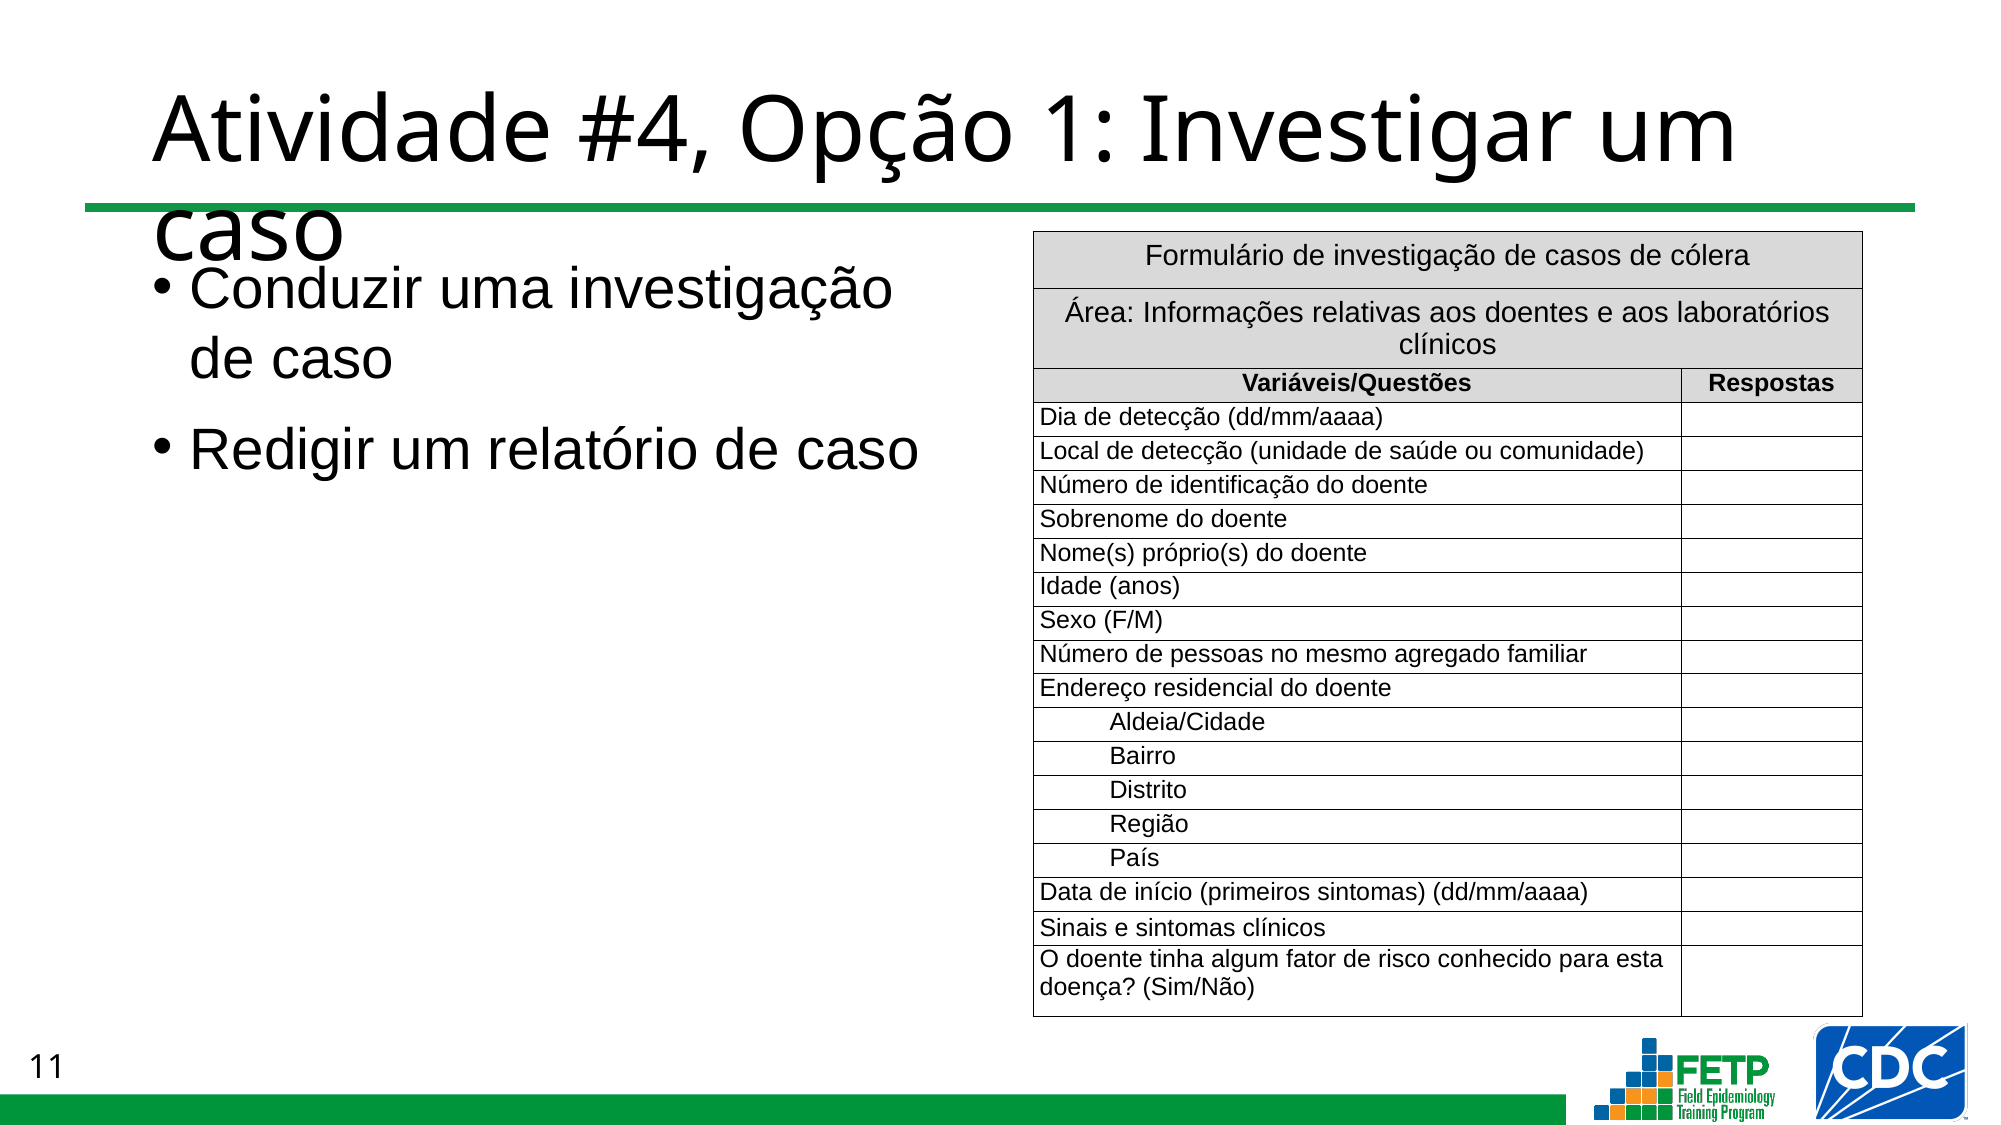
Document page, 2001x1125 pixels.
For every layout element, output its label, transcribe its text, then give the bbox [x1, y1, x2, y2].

list Conduzir uma investigação de caso Redigir um relatório de caso [137, 242, 948, 1004]
table_cell [1682, 946, 1862, 1016]
table_cell Variáveis/Questões [1034, 369, 1681, 402]
table_cell Nome(s) próprio(s) do doente [1034, 539, 1681, 572]
table_cell Distrito [1034, 776, 1681, 809]
table_cell [1682, 878, 1862, 911]
table_cell Número de identificação do doente [1034, 471, 1681, 504]
table_header Formulário de investigação de casos de cólera [1034, 232, 1862, 288]
table_cell Aldeia/Cidade [1034, 708, 1681, 741]
title Atividade #4, Opção 1: Investigar um caso [137, 75, 1863, 207]
table_cell Sexo (F/M) [1034, 607, 1681, 640]
table_cell Número de pessoas no mesmo agregado familiar [1034, 641, 1681, 673]
table_cell País [1034, 844, 1681, 877]
table_cell [1682, 641, 1862, 673]
table_cell Data de início (primeiros sintomas) (dd/mm/aaaa) [1034, 878, 1681, 911]
table_cell [1682, 471, 1862, 504]
table_cell Local de detecção (unidade de saúde ou comunidade) [1034, 437, 1681, 470]
table_cell Área: Informações relativas aos doentes e aos laboratórios clínicos [1034, 289, 1862, 368]
picture [1594, 1038, 1775, 1122]
table_cell [1682, 912, 1862, 945]
table_cell [1682, 573, 1862, 606]
table_cell Respostas [1682, 369, 1862, 402]
table_cell [1682, 403, 1862, 436]
table_cell Dia de detecção (dd/mm/aaaa) [1034, 403, 1681, 436]
table_cell [1682, 844, 1862, 877]
table_cell [1682, 539, 1862, 572]
table_cell Bairro [1034, 742, 1681, 775]
picture [1813, 1023, 1968, 1122]
table_cell Idade (anos) [1034, 573, 1681, 606]
table_cell Região [1034, 810, 1681, 843]
table_cell [1682, 810, 1862, 843]
table_cell O doente tinha algum fator de risco conhecido para esta doença? (Sim/Não) [1034, 946, 1681, 1016]
table_cell Sinais e sintomas clínicos [1034, 912, 1681, 945]
table_cell [1682, 505, 1862, 538]
table_cell [1682, 708, 1862, 741]
table_cell Endereço residencial do doente [1034, 674, 1681, 707]
table_cell Sobrenome do doente [1034, 505, 1681, 538]
table_cell [1682, 437, 1862, 470]
table_cell [1682, 742, 1862, 775]
table_cell [1682, 776, 1862, 809]
table_cell [1682, 607, 1862, 640]
table_cell [1682, 674, 1862, 707]
